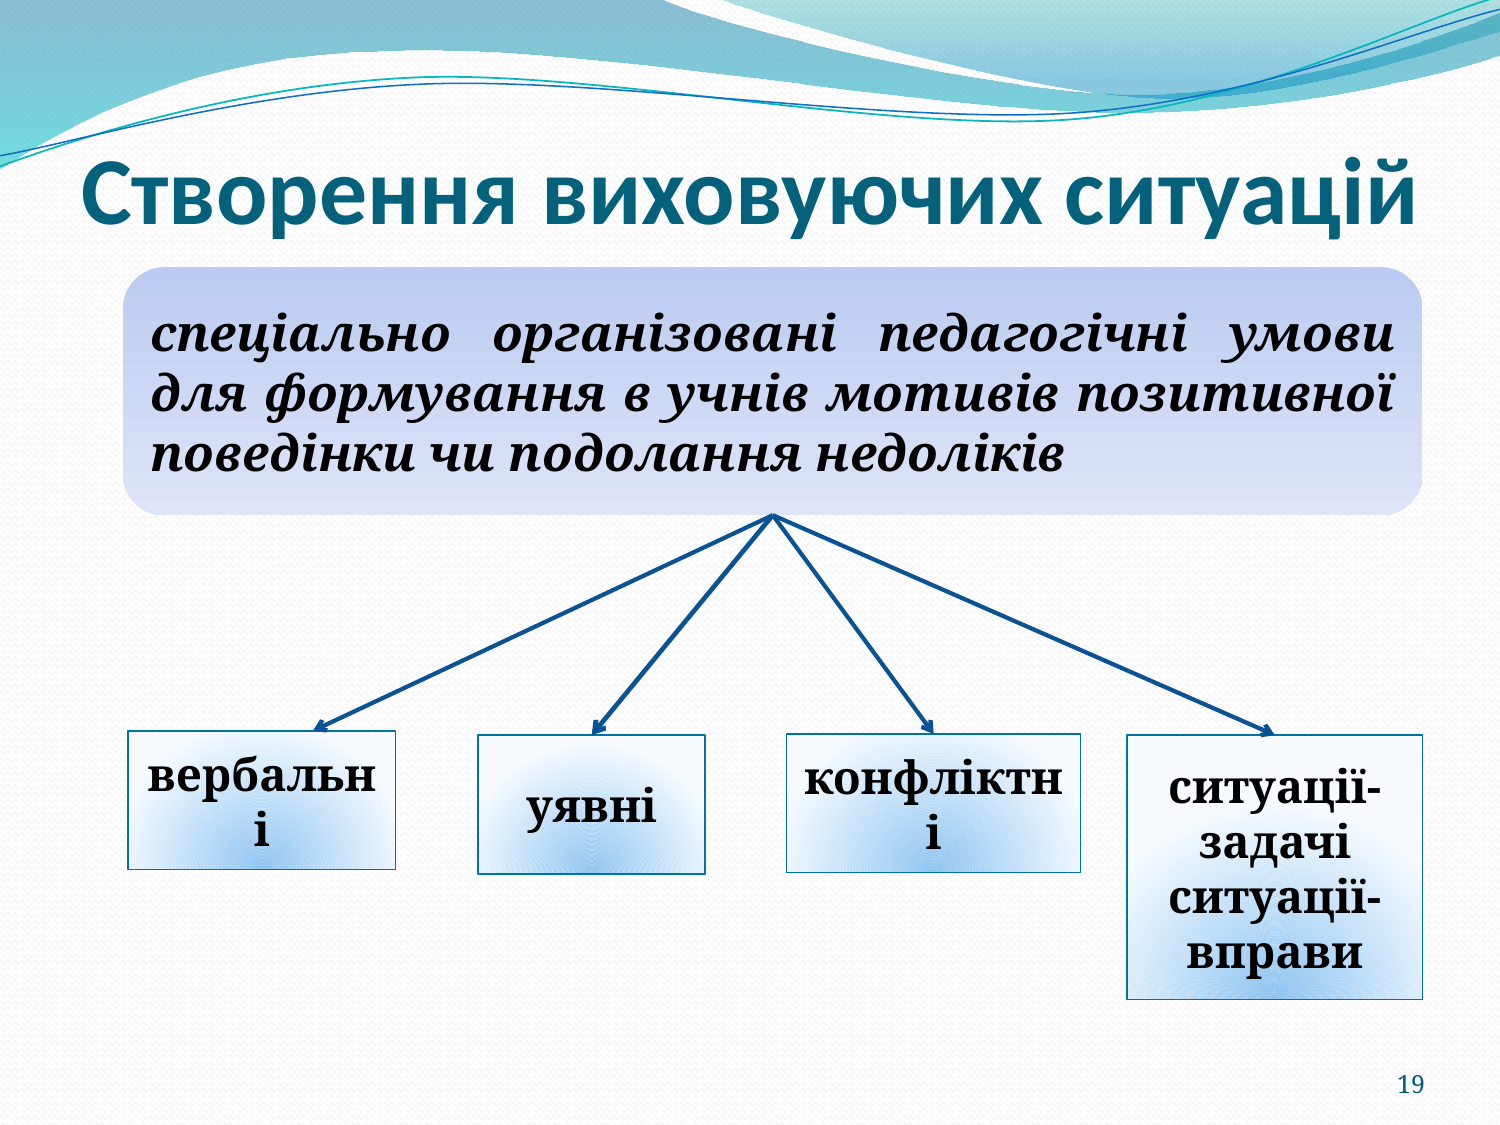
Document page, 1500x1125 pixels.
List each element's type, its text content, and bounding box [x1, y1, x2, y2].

text_box спеціально організовані педагогічні умови для формування в учнів мотивів позитивної поведінки чи подолання недоліків [121, 265, 1425, 518]
slide_number 19 [1299, 1042, 1425, 1103]
text_box вербальні [127, 730, 396, 870]
text_box ситуації-задачі ситуації-вправи [1126, 734, 1423, 1000]
title Створення виховуючих ситуацій [75, 115, 1425, 244]
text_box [312, 514, 774, 731]
text_box уявні [477, 744, 706, 875]
text_box конфліктні [786, 748, 1081, 873]
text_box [774, 514, 1275, 736]
